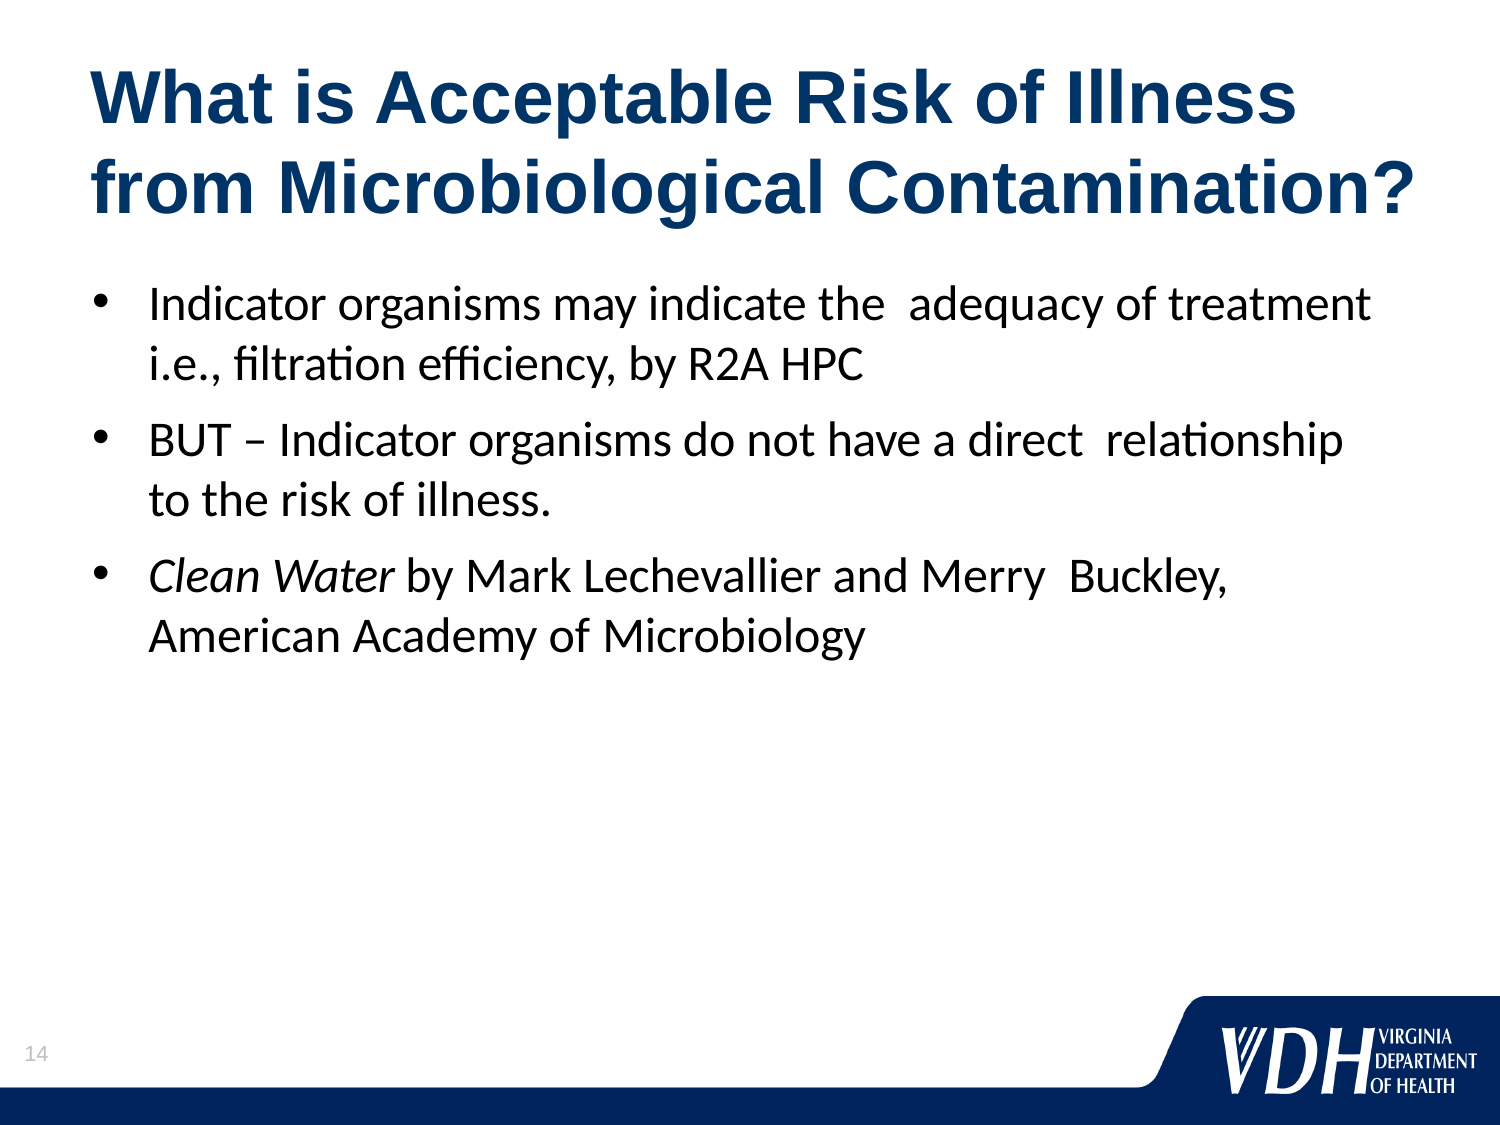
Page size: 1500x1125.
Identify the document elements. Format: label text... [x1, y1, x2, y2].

list Indicator organisms may indicate the adequacy of treatment i.e., filtration efficiency, by R2A HPC BUT – Indicator organisms do not have a direct relationship to the risk of illness. Clean Water by Mark Lechevallier and Merry Buckley, American Academy of Microbiology [75, 262, 1425, 1050]
slide_number 14 [9, 1025, 104, 1080]
picture [0, 0, 1500, 1125]
title What is Acceptable Risk of Illness from Microbiological Contamination? [75, 45, 1463, 233]
